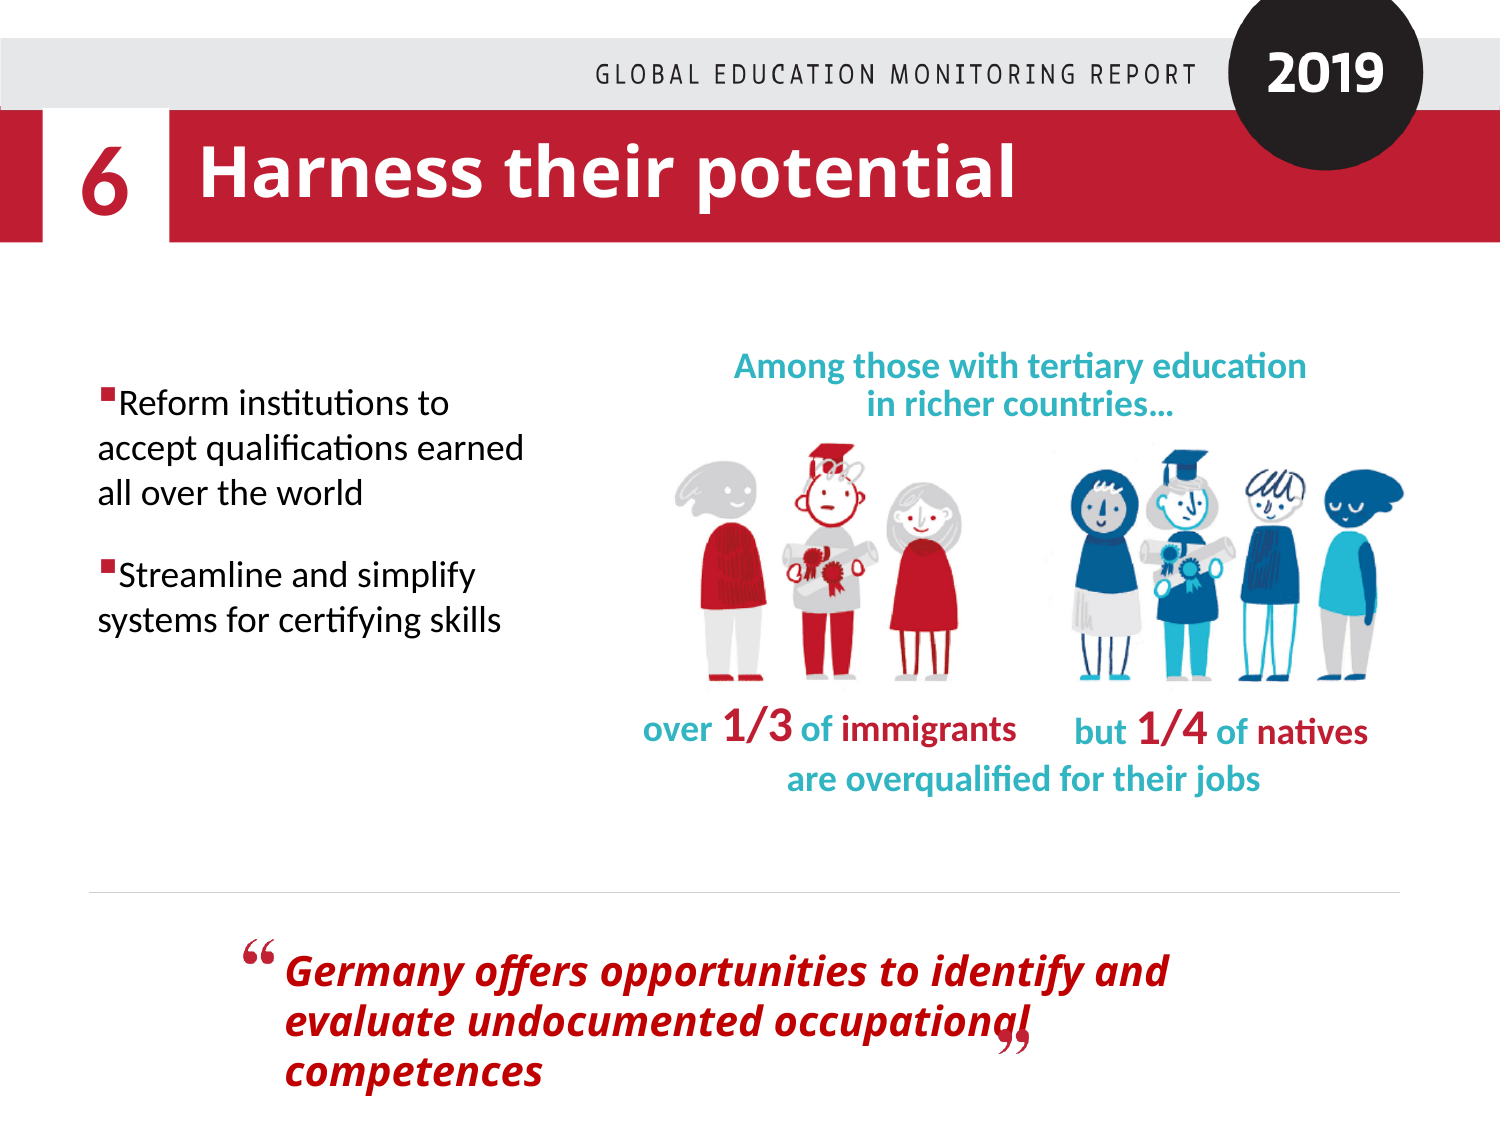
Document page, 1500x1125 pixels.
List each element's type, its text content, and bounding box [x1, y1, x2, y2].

picture [0, 0, 1500, 186]
text_box Harness their potential [182, 129, 1331, 249]
text_box over 1/3 of immigrants [623, 695, 1037, 759]
text_box are overqualified for their jobs [726, 746, 1322, 806]
text_box Among those with tertiary education in richer countries… [711, 340, 1331, 432]
list Reform institutions to accept qualifications earned all over the world Streamline and simplify systems for certifying skills [82, 370, 562, 774]
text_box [243, 937, 1243, 1054]
text_box but 1/4 of natives [1040, 699, 1403, 762]
picture [665, 437, 1418, 699]
text_box 6 [42, 108, 168, 243]
